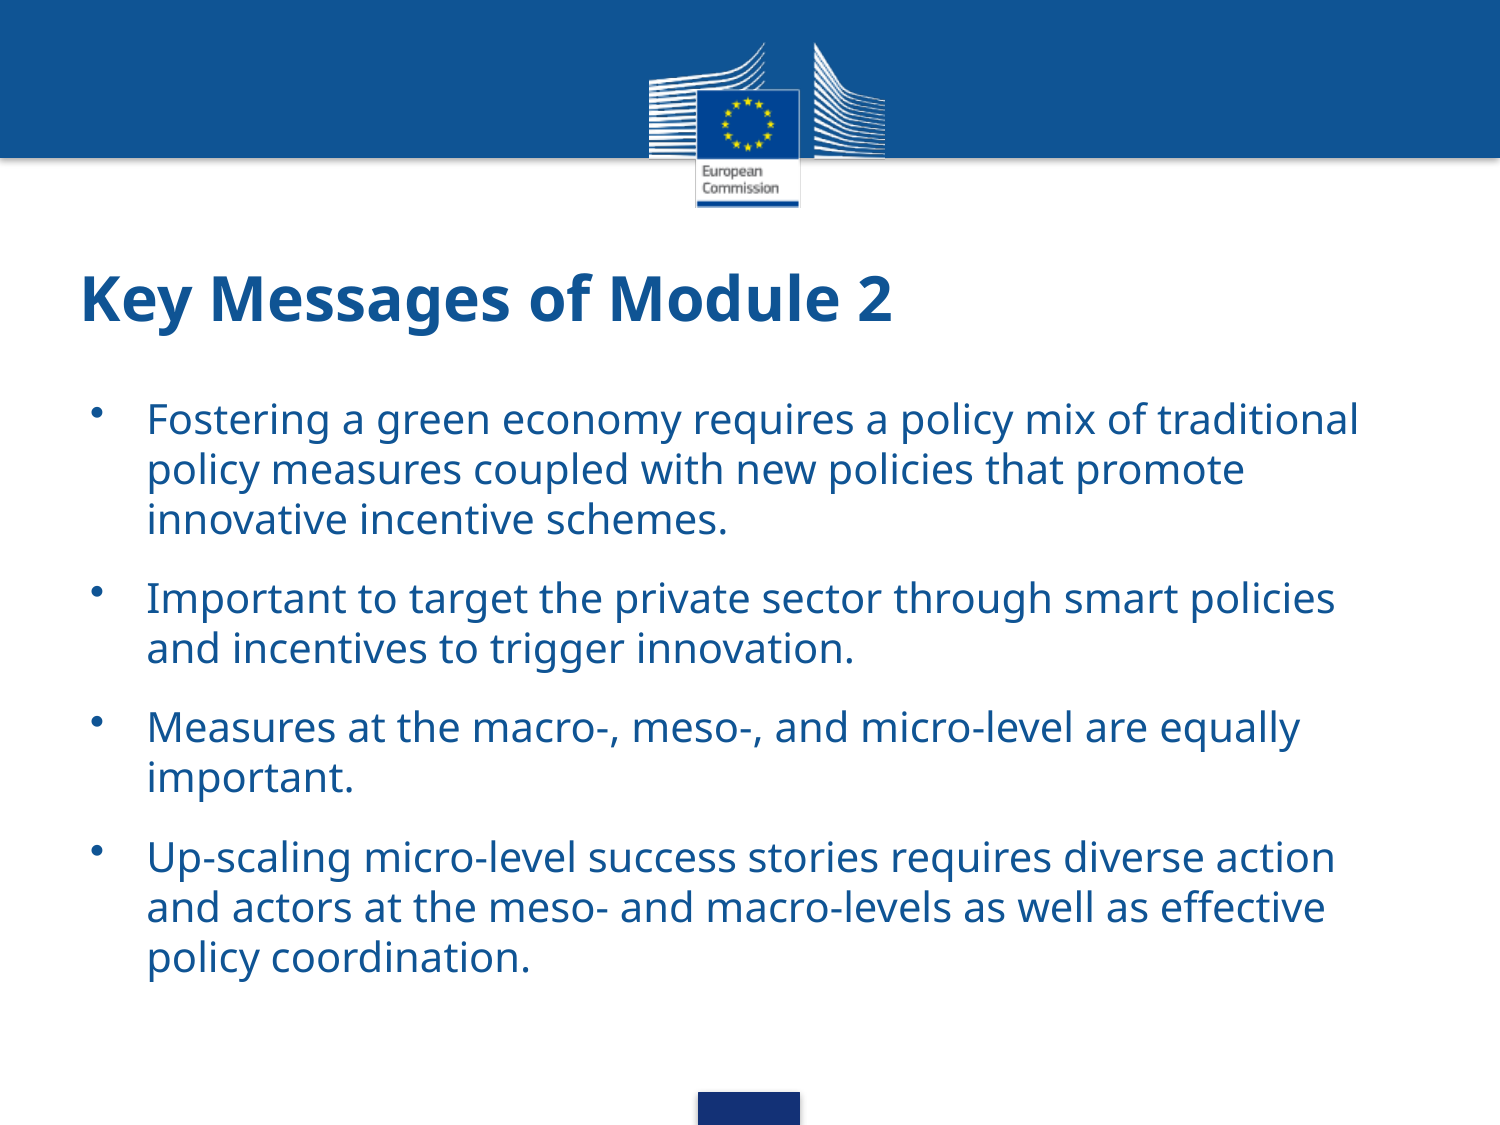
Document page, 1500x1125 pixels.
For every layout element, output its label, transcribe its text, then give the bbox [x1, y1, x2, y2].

list Fostering a green economy requires a policy mix of traditional policy measures coupled with new policies that promote innovative incentive schemes. Important to target the private sector through smart policies and incentives to trigger innovation. Measures at the macro-, meso-, and micro-level are equally important. Up-scaling micro-level success stories requires diverse action and actors at the meso- and macro-levels as well as effective policy coordination. [75, 385, 1425, 1012]
picture [649, 42, 885, 208]
title Key Messages of Module 2 [64, 219, 1415, 374]
